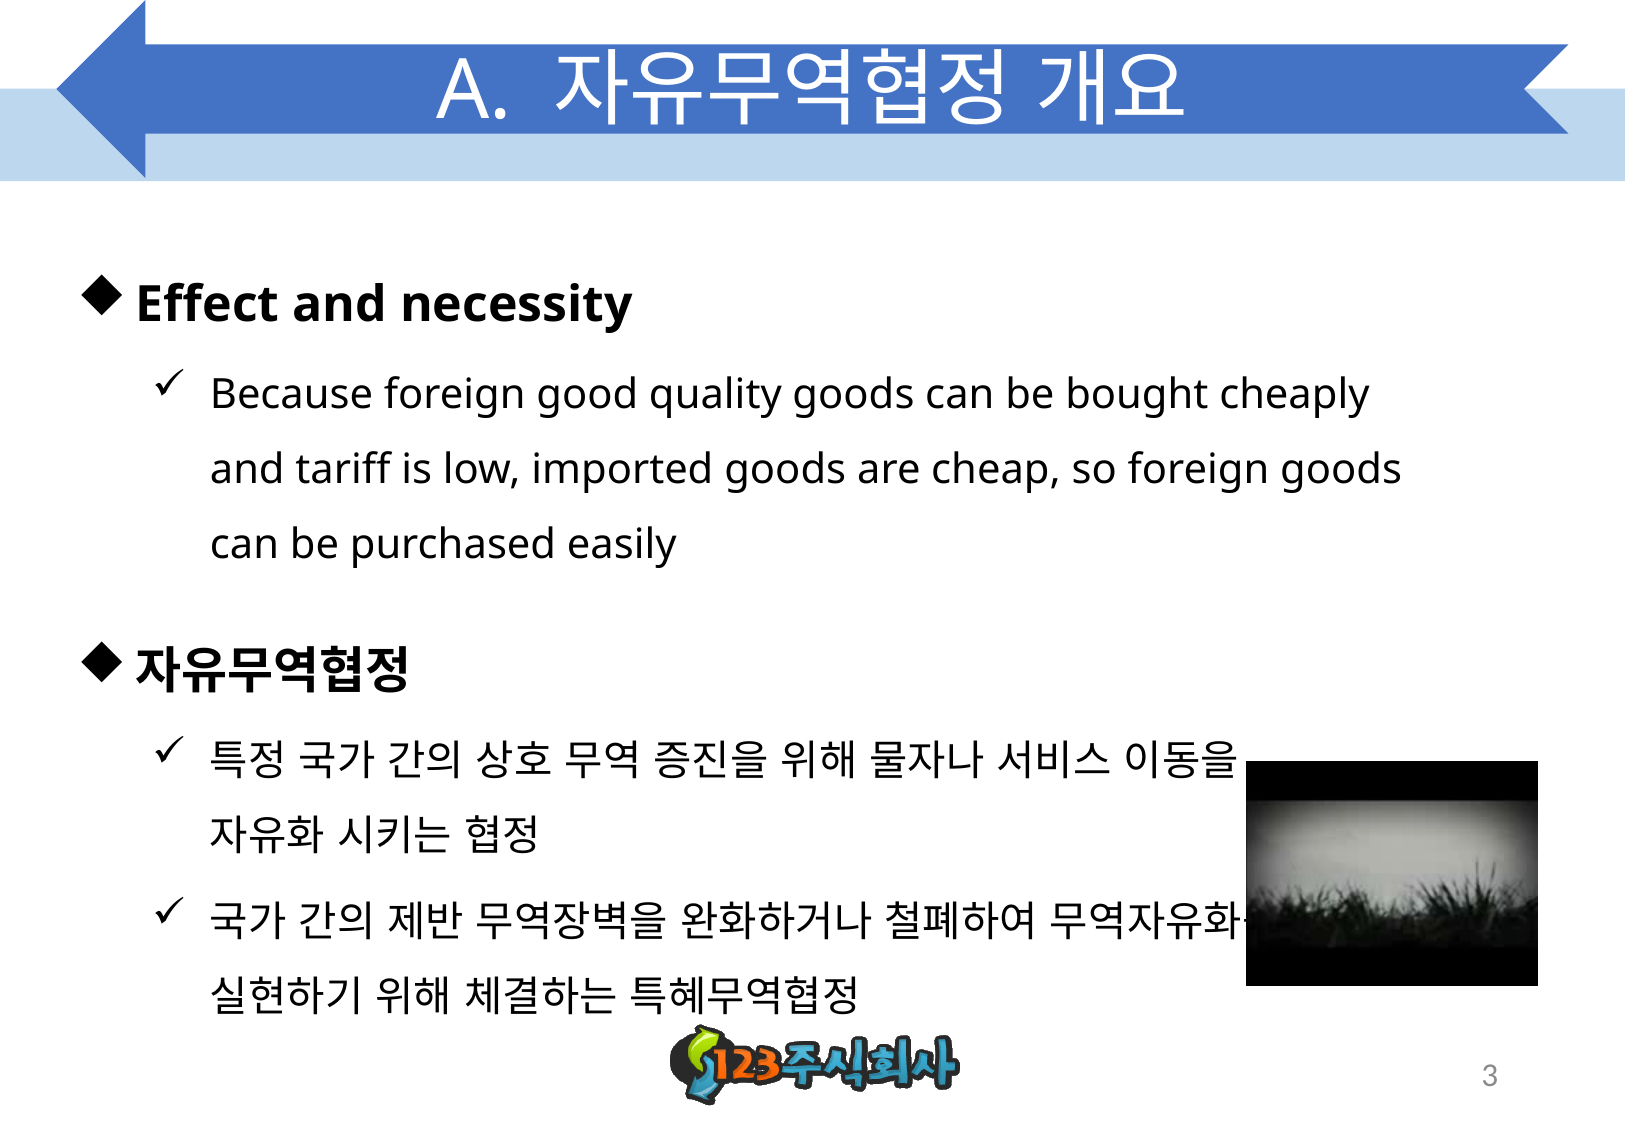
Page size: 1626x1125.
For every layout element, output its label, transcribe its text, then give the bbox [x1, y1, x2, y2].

slide_number 3 [1147, 1042, 1514, 1103]
list Effect and necessity Because foreign good quality goods can be bought cheaply and tariff is low, imported goods are cheap, so foreign goods can be purchased easily [62, 233, 1442, 602]
title A. 자유무역협정 개요 [0, 3, 1625, 182]
picture [655, 1022, 973, 1117]
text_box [1245, 760, 1539, 987]
text_box 자유무역협정 특정 국가 간의 상호 무역 증진을 위해 물자나 서비스 이동을 자유화 시키는 협정 국가 간의 제반 무역장벽을 완화하거나 철폐하여 무역자유화를 실현하기 위해 체결하는 특혜무역협정 [62, 601, 1318, 1022]
